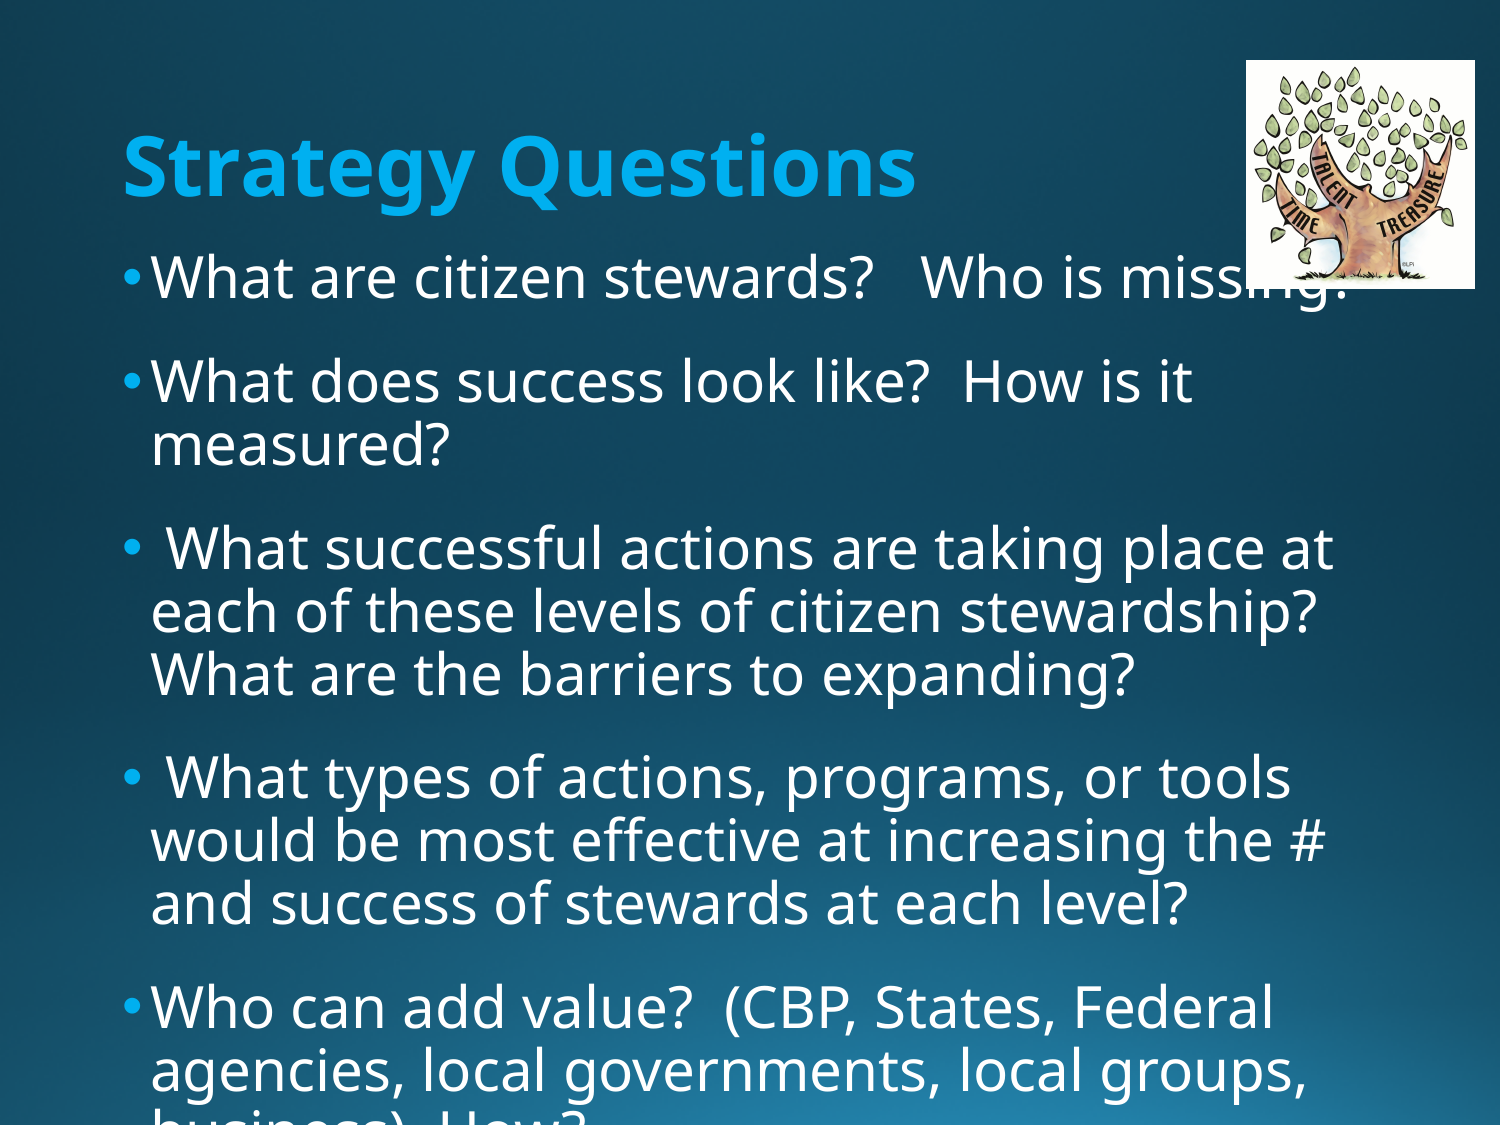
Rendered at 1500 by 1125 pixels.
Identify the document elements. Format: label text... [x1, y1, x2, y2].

title Strategy Questions [107, 60, 1246, 241]
picture [0, 0, 1500, 1125]
list What are citizen stewards? Who is missing? What does success look like? How is it measured? What successful actions are taking place at each of these levels of citizen stewardship? What are the barriers to expanding? What types of actions, programs, or tools would be most effective at increasing the # and success of stewards at each level? Who can add value? (CBP, States, Federal agencies, local governments, local groups, business) How? [107, 241, 1435, 1050]
